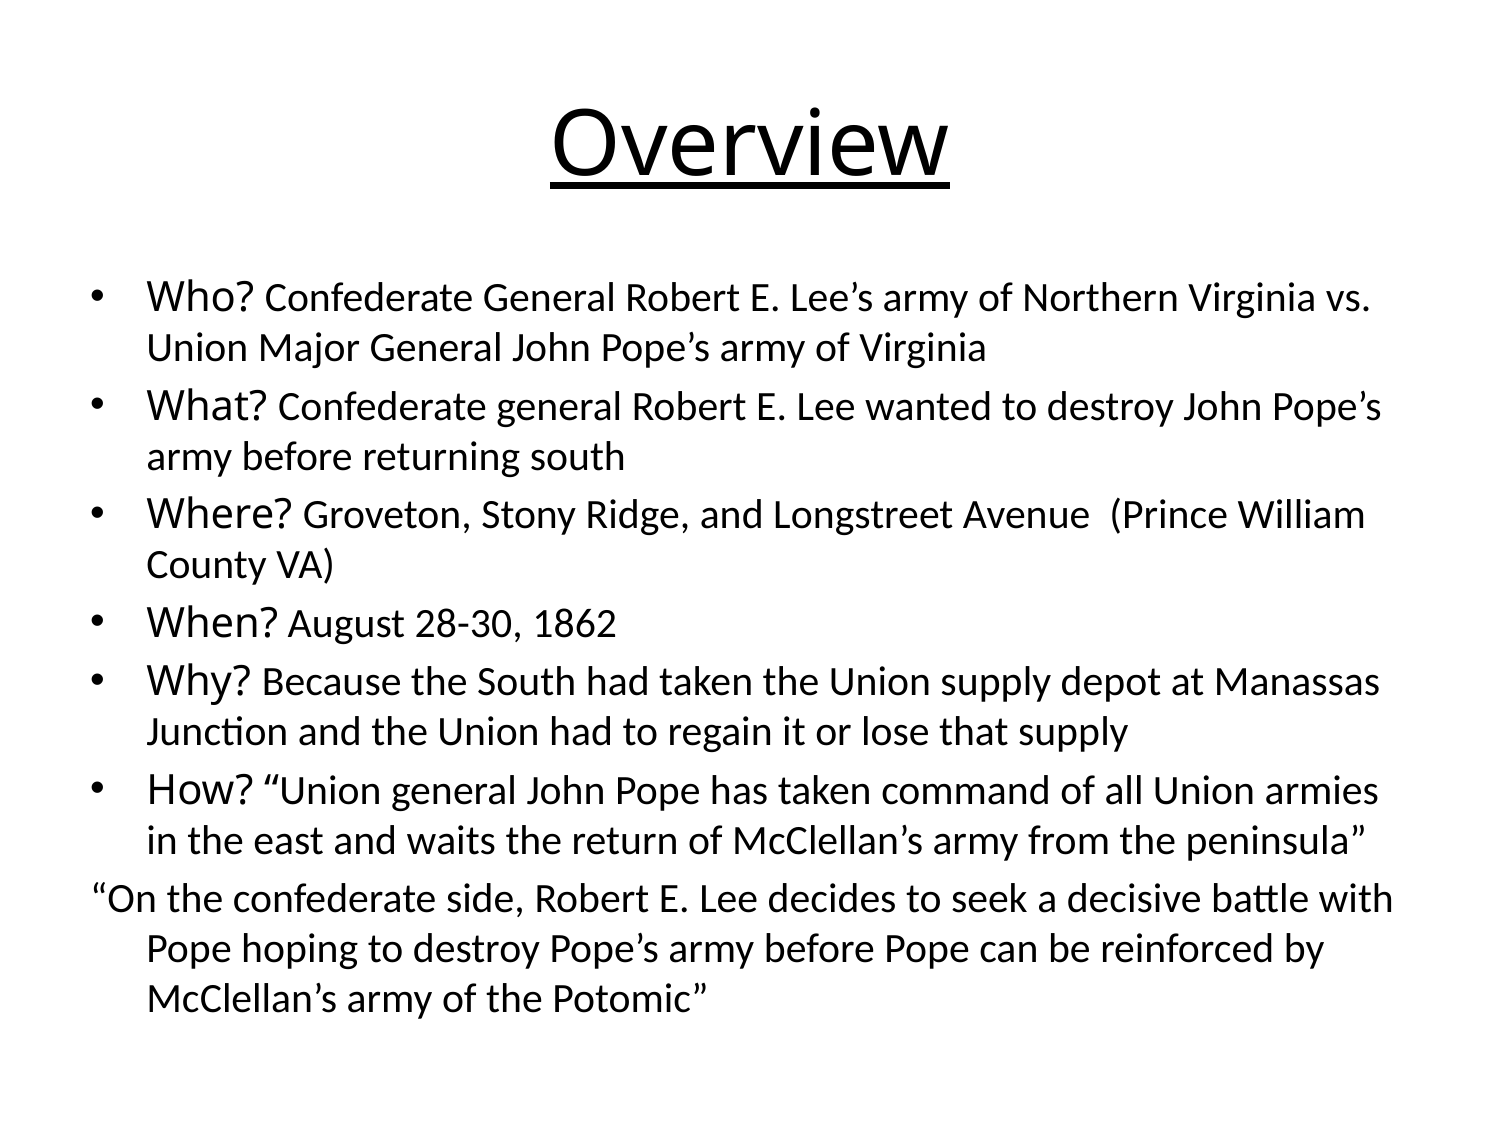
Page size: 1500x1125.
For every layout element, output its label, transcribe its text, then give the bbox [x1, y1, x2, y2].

list Who? Confederate General Robert E. Lee’s army of Northern Virginia vs. Union Major General John Pope’s army of Virginia What? Confederate general Robert E. Lee wanted to destroy John Pope’s army before returning south Where? Groveton, Stony Ridge, and Longstreet Avenue (Prince William County VA) When? August 28-30, 1862 Why? Because the South had taken the Union supply depot at Manassas Junction and the Union had to regain it or lose that supply How? “Union general John Pope has taken command of all Union armies in the east and waits the return of McClellan’s army from the peninsula” “On the confederate side, Robert E. Lee decides to seek a decisive battle with Pope hoping to destroy Pope’s army before Pope can be reinforced by McClellan’s army of the Potomic” [75, 262, 1425, 1088]
title Overview [75, 45, 1425, 233]
